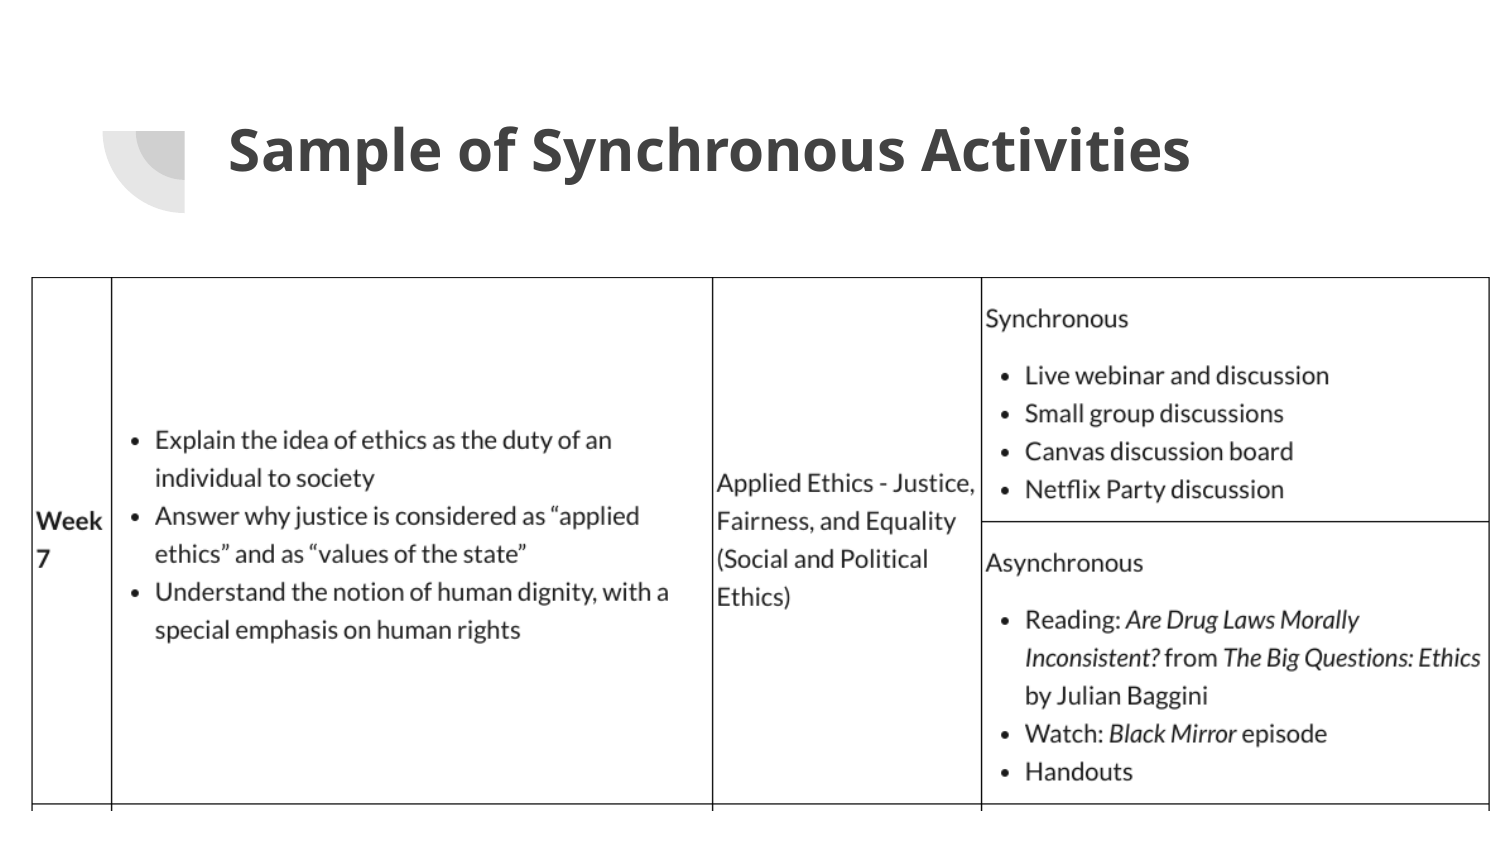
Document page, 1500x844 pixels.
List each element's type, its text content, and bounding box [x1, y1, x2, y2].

title Sample of Synchronous Activities [213, 98, 1368, 263]
picture [0, 276, 1500, 811]
